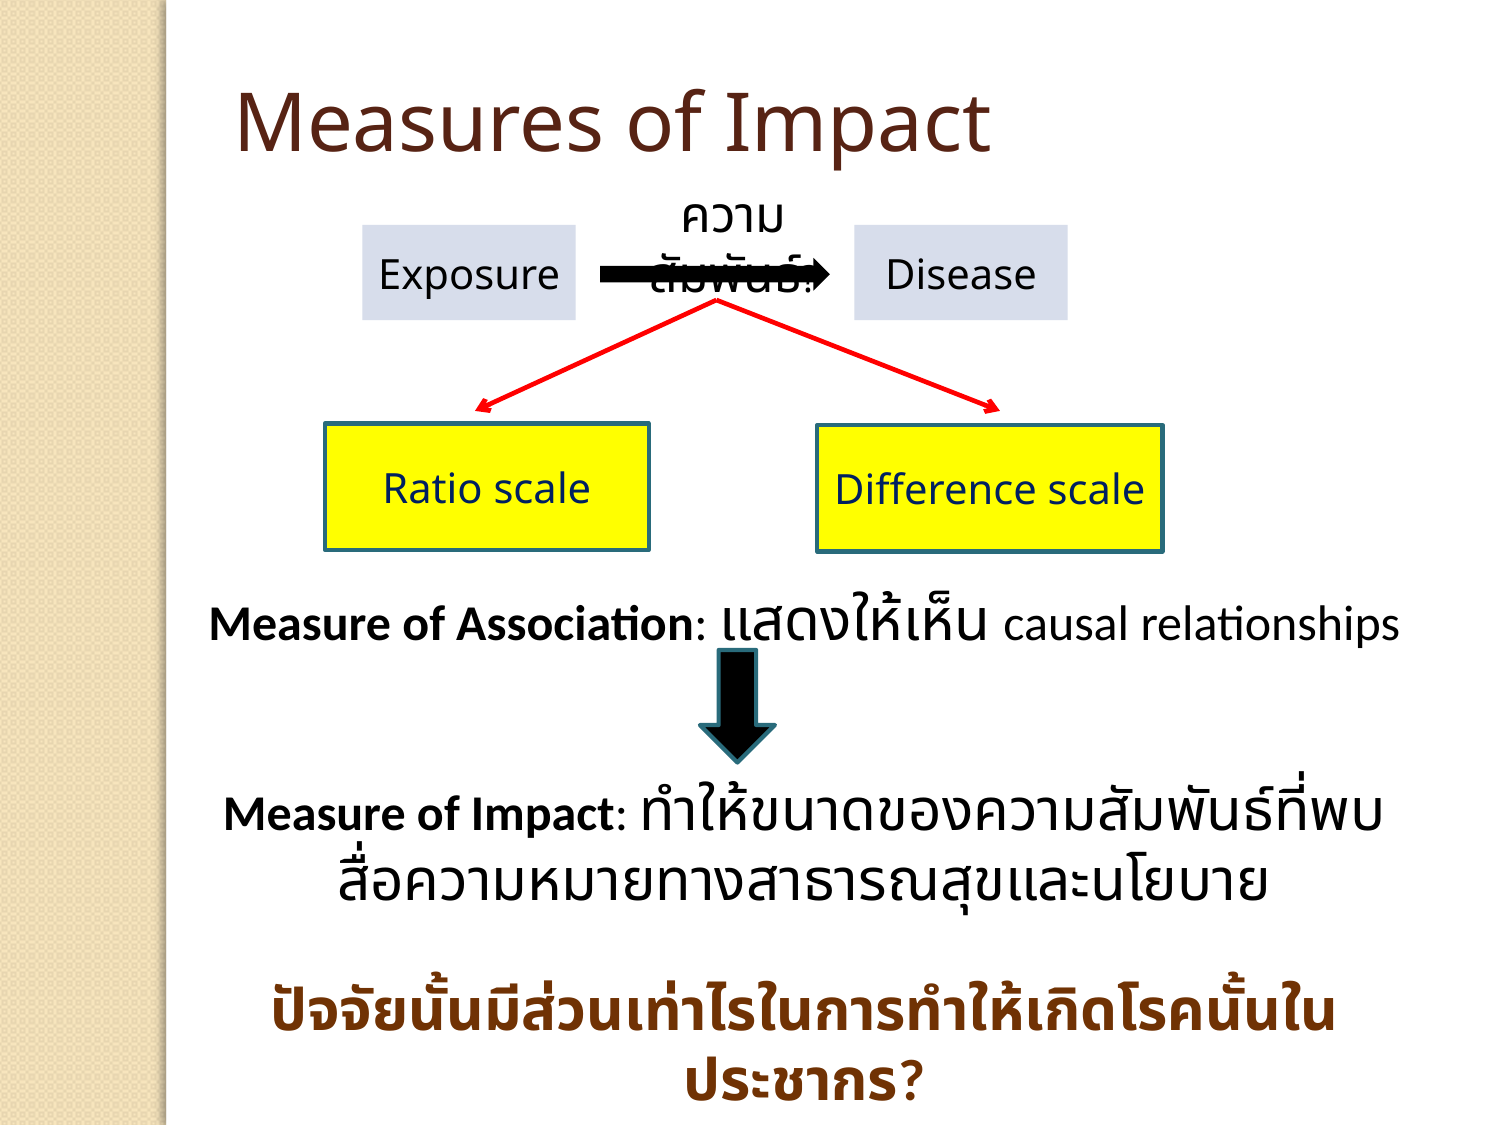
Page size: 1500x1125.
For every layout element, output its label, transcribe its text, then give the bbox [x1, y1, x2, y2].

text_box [362, 224, 1068, 321]
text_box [716, 299, 1001, 412]
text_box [474, 299, 712, 412]
text_box [697, 647, 777, 765]
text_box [324, 423, 1163, 552]
text_box ความสัมพันธ์? [612, 174, 855, 221]
text_box Measure of Association: แสดงให้เห็น causal relationships Measure of Impact: ทำให้ขนาดของความสัมพันธ์ที่พบ สื่อความหมายทางสาธารณสุขและนโยบาย ปัจจัยนั้นมีส่วนเท่าไรในการทำให้เกิดโรคนั้นในประชากร? [171, 575, 1438, 1120]
text_box Measures of Impact [218, 62, 1500, 175]
